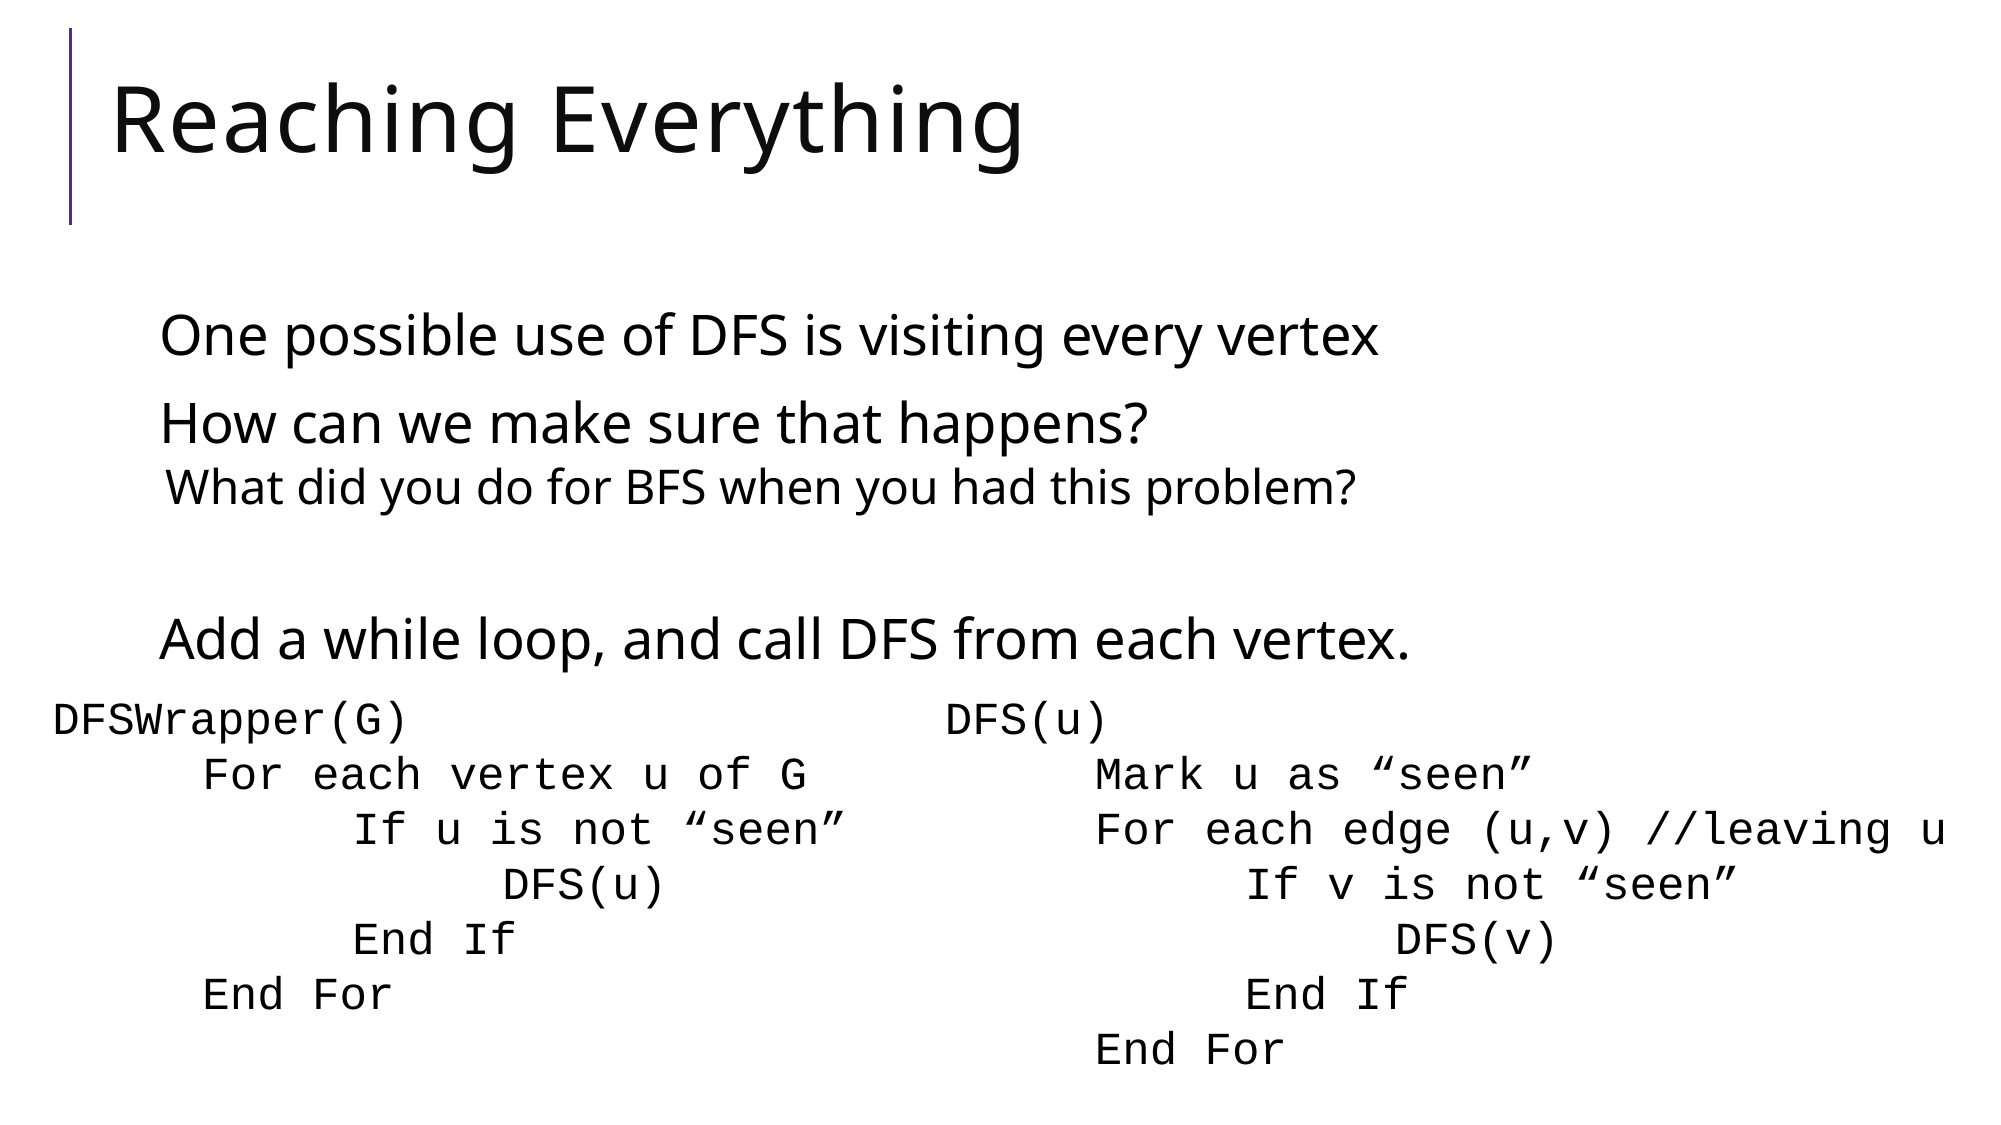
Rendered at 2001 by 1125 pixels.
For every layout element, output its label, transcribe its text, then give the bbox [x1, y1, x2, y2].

text_box DFSWrapper(G) For each vertex u of G If u is not “seen” DFS(u) End If End For [37, 681, 931, 1026]
list One possible use of DFS is visiting every vertex How can we make sure that happens? What did you do for BFS when you had this problem? Add a while loop, and call DFS from each vertex. [137, 299, 1863, 681]
text_box DFS(u) Mark u as “seen” For each edge (u,v) //leaving u If v is not “seen” DFS(v) End If End For [930, 681, 2000, 1081]
title Reaching Everything [94, 43, 1930, 210]
